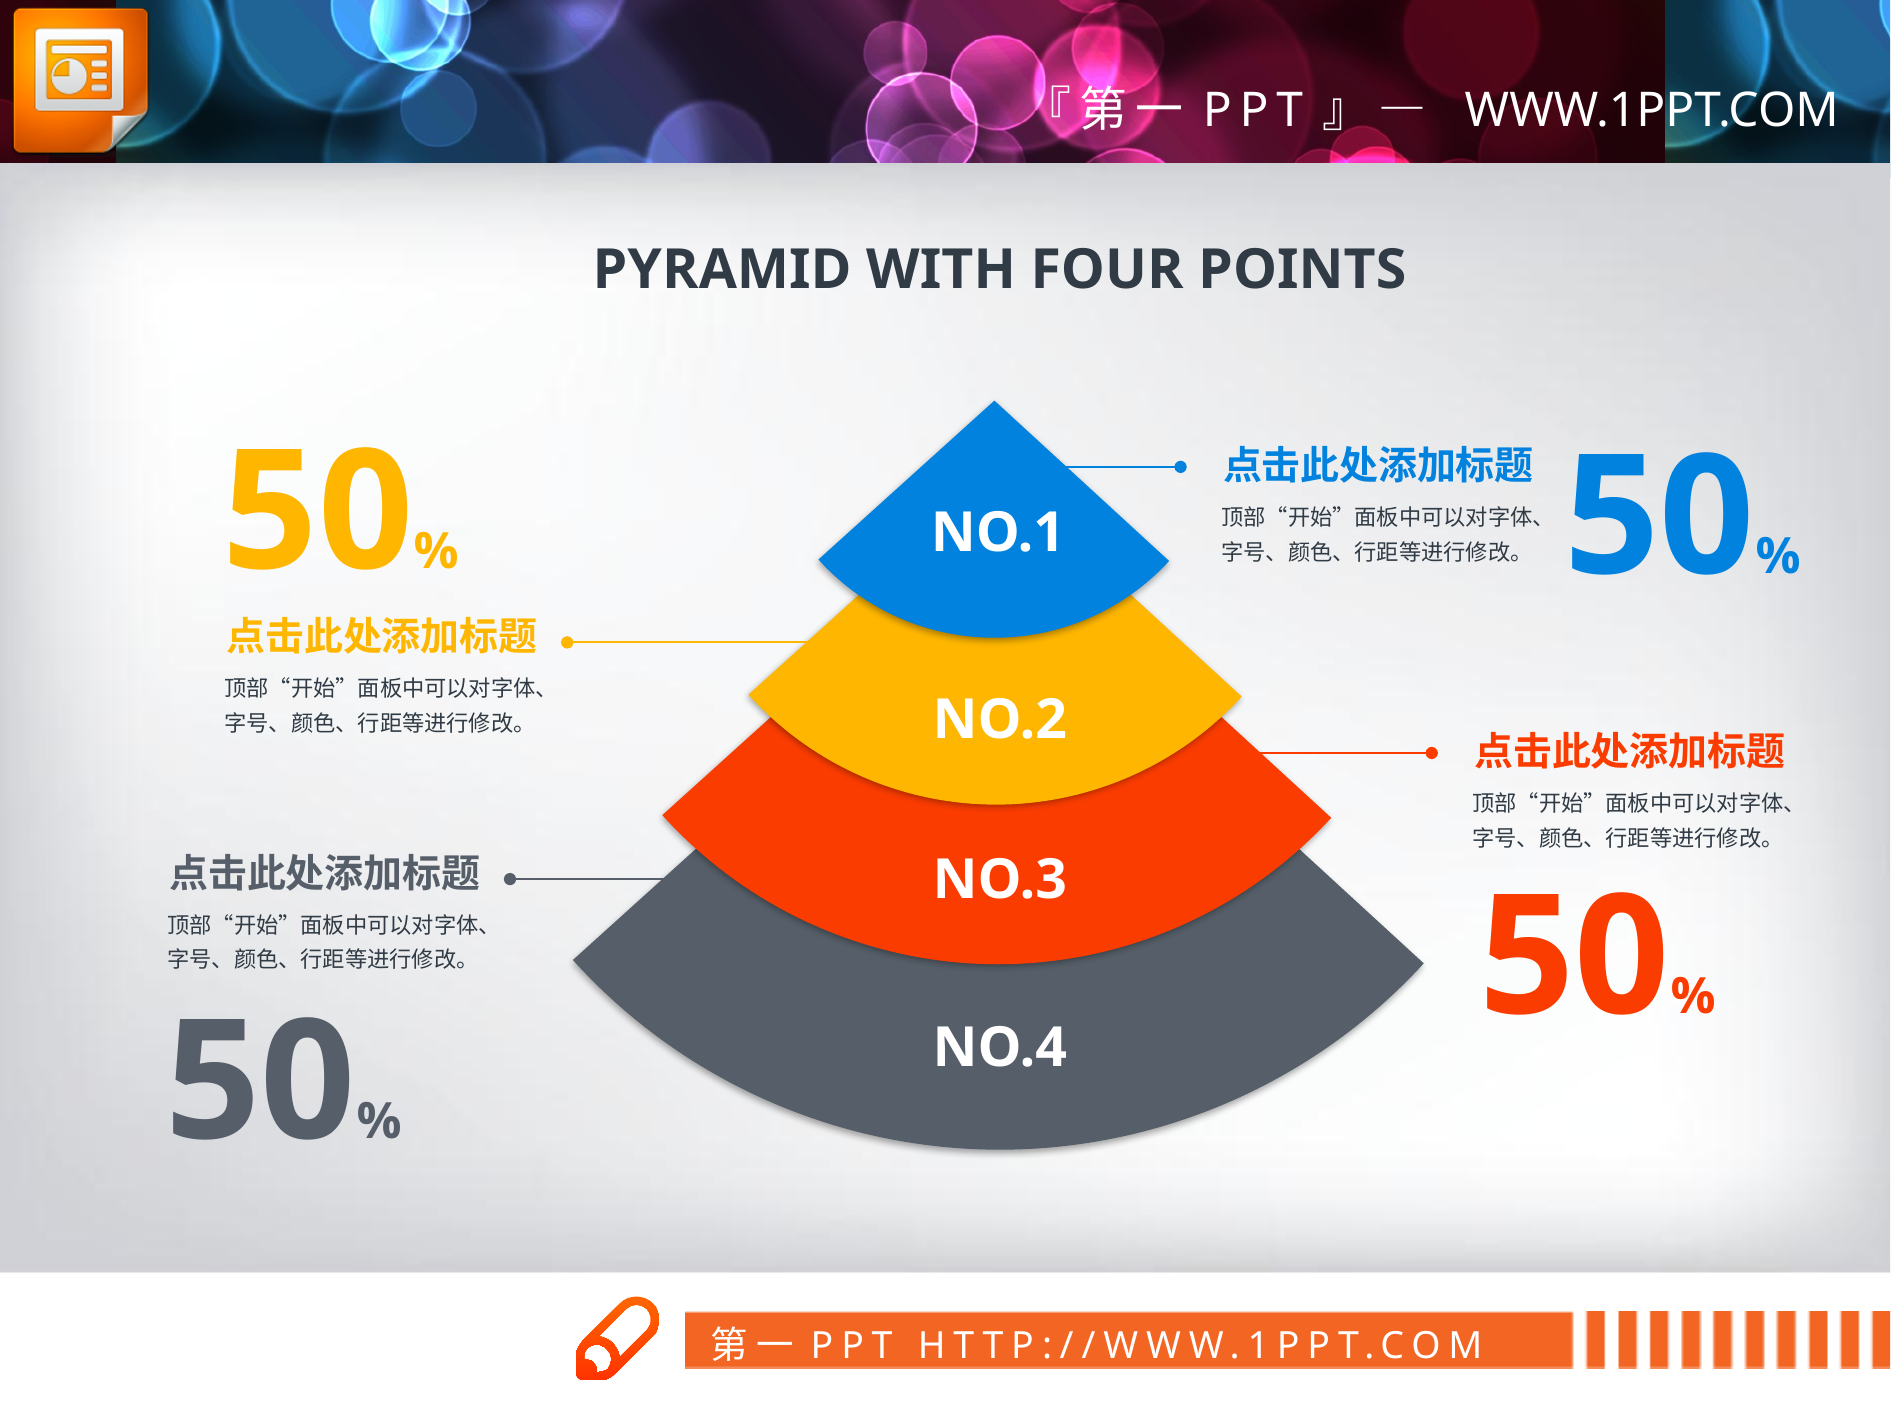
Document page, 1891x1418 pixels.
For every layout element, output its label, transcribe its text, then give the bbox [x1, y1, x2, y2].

picture [0, 0, 1891, 1275]
text_box NO.1 [915, 488, 1081, 570]
text_box 点击此处添加标题 [211, 604, 552, 666]
text_box NO.3 [917, 835, 1083, 917]
text_box NO.4 [917, 1003, 1083, 1085]
text_box 点击此处添加标题 [1208, 433, 1549, 495]
text_box [748, 600, 1242, 805]
text_box 顶部“开始”面板中可以对字体、字号、颜色、行距等进行修改。 [209, 658, 568, 743]
text_box 点击此处添加标题 [1459, 719, 1800, 781]
text_box [572, 854, 1424, 1150]
text_box [662, 722, 1332, 965]
text_box 顶部“开始”面板中可以对字体、字号、颜色、行距等进行修改。 [152, 895, 511, 980]
text_box 50% [1549, 399, 1816, 615]
text_box 50% [207, 394, 474, 609]
text_box 顶部“开始”面板中可以对字体、字号、颜色、行距等进行修改。 [1457, 774, 1816, 859]
picture [685, 1311, 1891, 1369]
text_box NO.2 [917, 675, 1083, 757]
text_box 50% [1464, 839, 1731, 1055]
text_box 50% [150, 964, 417, 1179]
text_box [818, 400, 1170, 638]
text_box 顶部“开始”面板中可以对字体、字号、颜色、行距等进行修改。 [1206, 488, 1549, 573]
text_box PYRAMID WITH FOUR POINTS [460, 225, 1539, 316]
text_box 点击此处添加标题 [154, 840, 495, 903]
